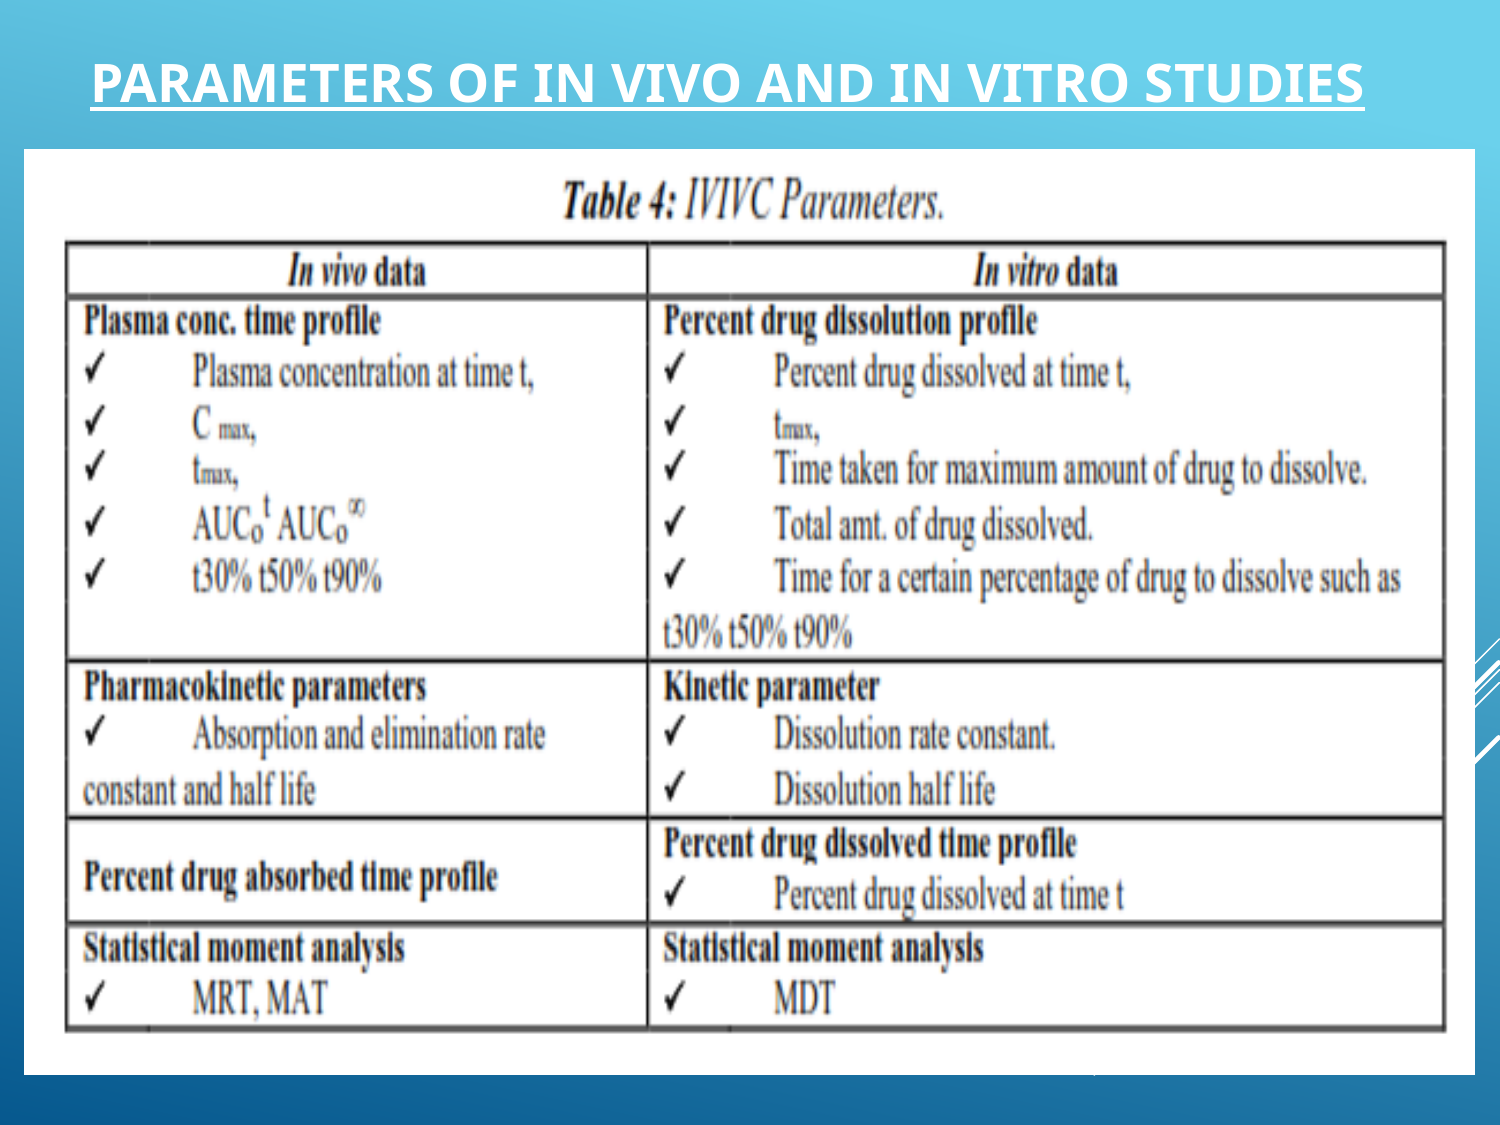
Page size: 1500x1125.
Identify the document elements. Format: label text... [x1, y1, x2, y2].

picture [24, 149, 1476, 1076]
title Parameters of In vivo and In vitro studies [75, 12, 1425, 149]
